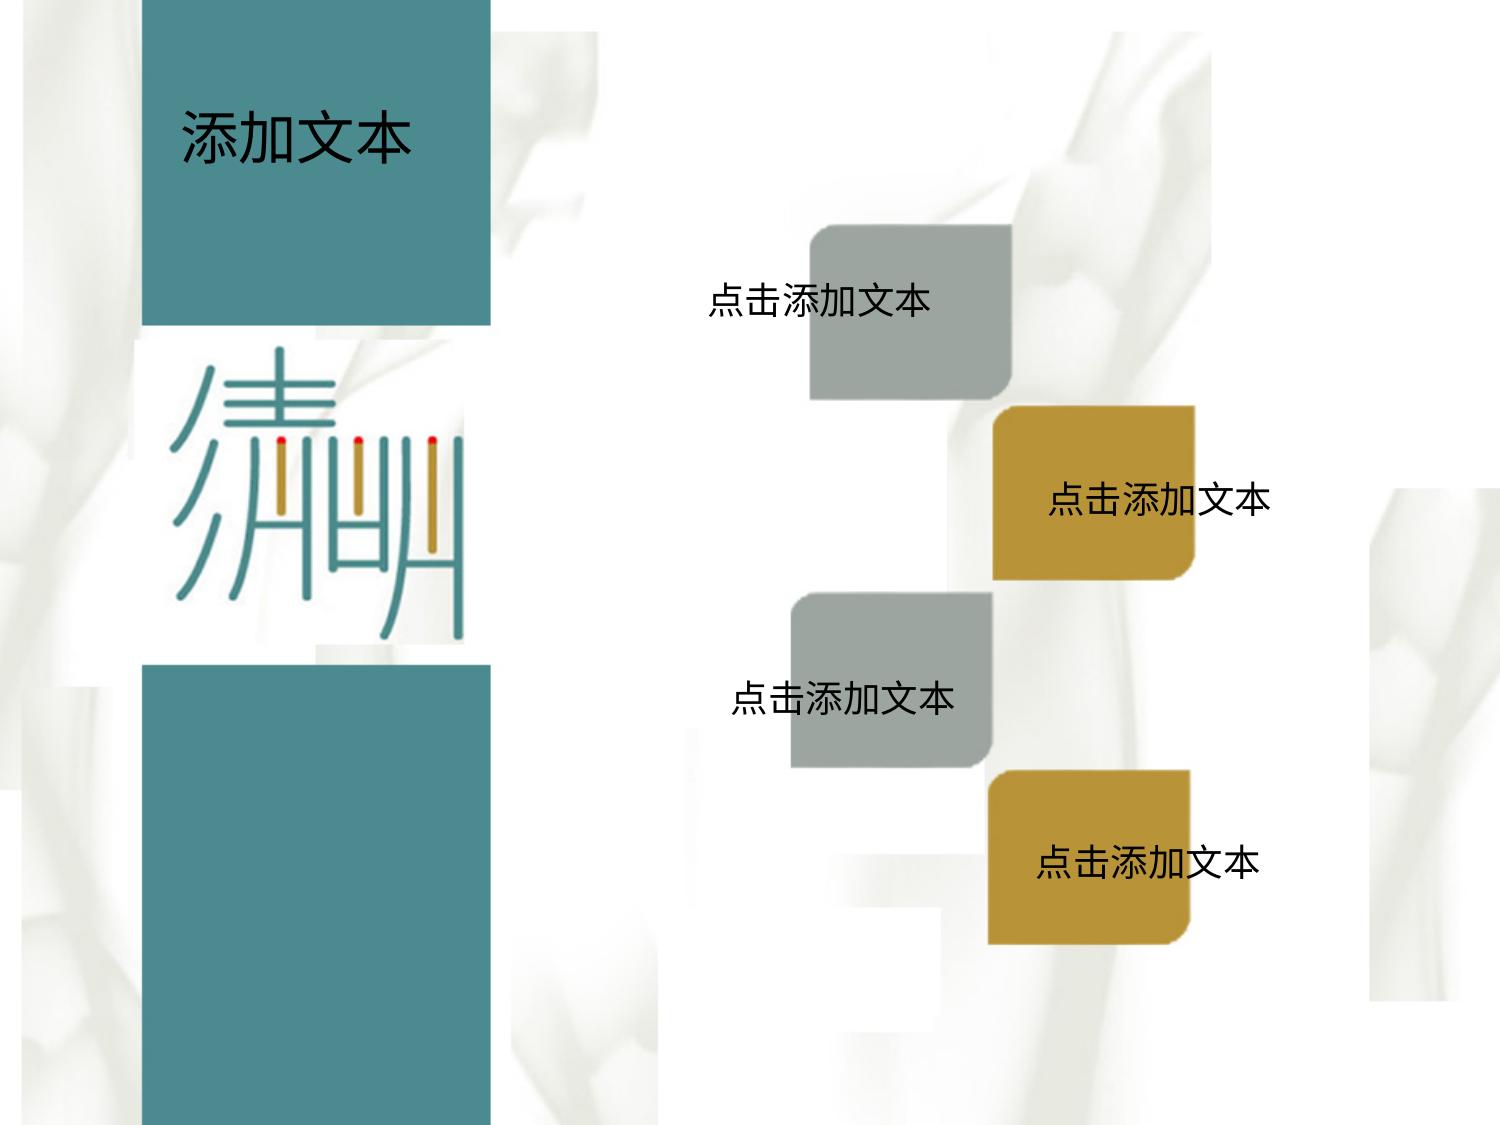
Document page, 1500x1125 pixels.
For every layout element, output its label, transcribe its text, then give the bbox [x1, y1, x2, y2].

picture [0, 0, 1500, 1125]
text_box 点击添加文本 [1020, 831, 1276, 892]
text_box 添加文本 [165, 93, 429, 179]
text_box 点击添加文本 [1032, 468, 1288, 529]
text_box 点击添加文本 [692, 269, 948, 330]
text_box 点击添加文本 [716, 667, 971, 728]
